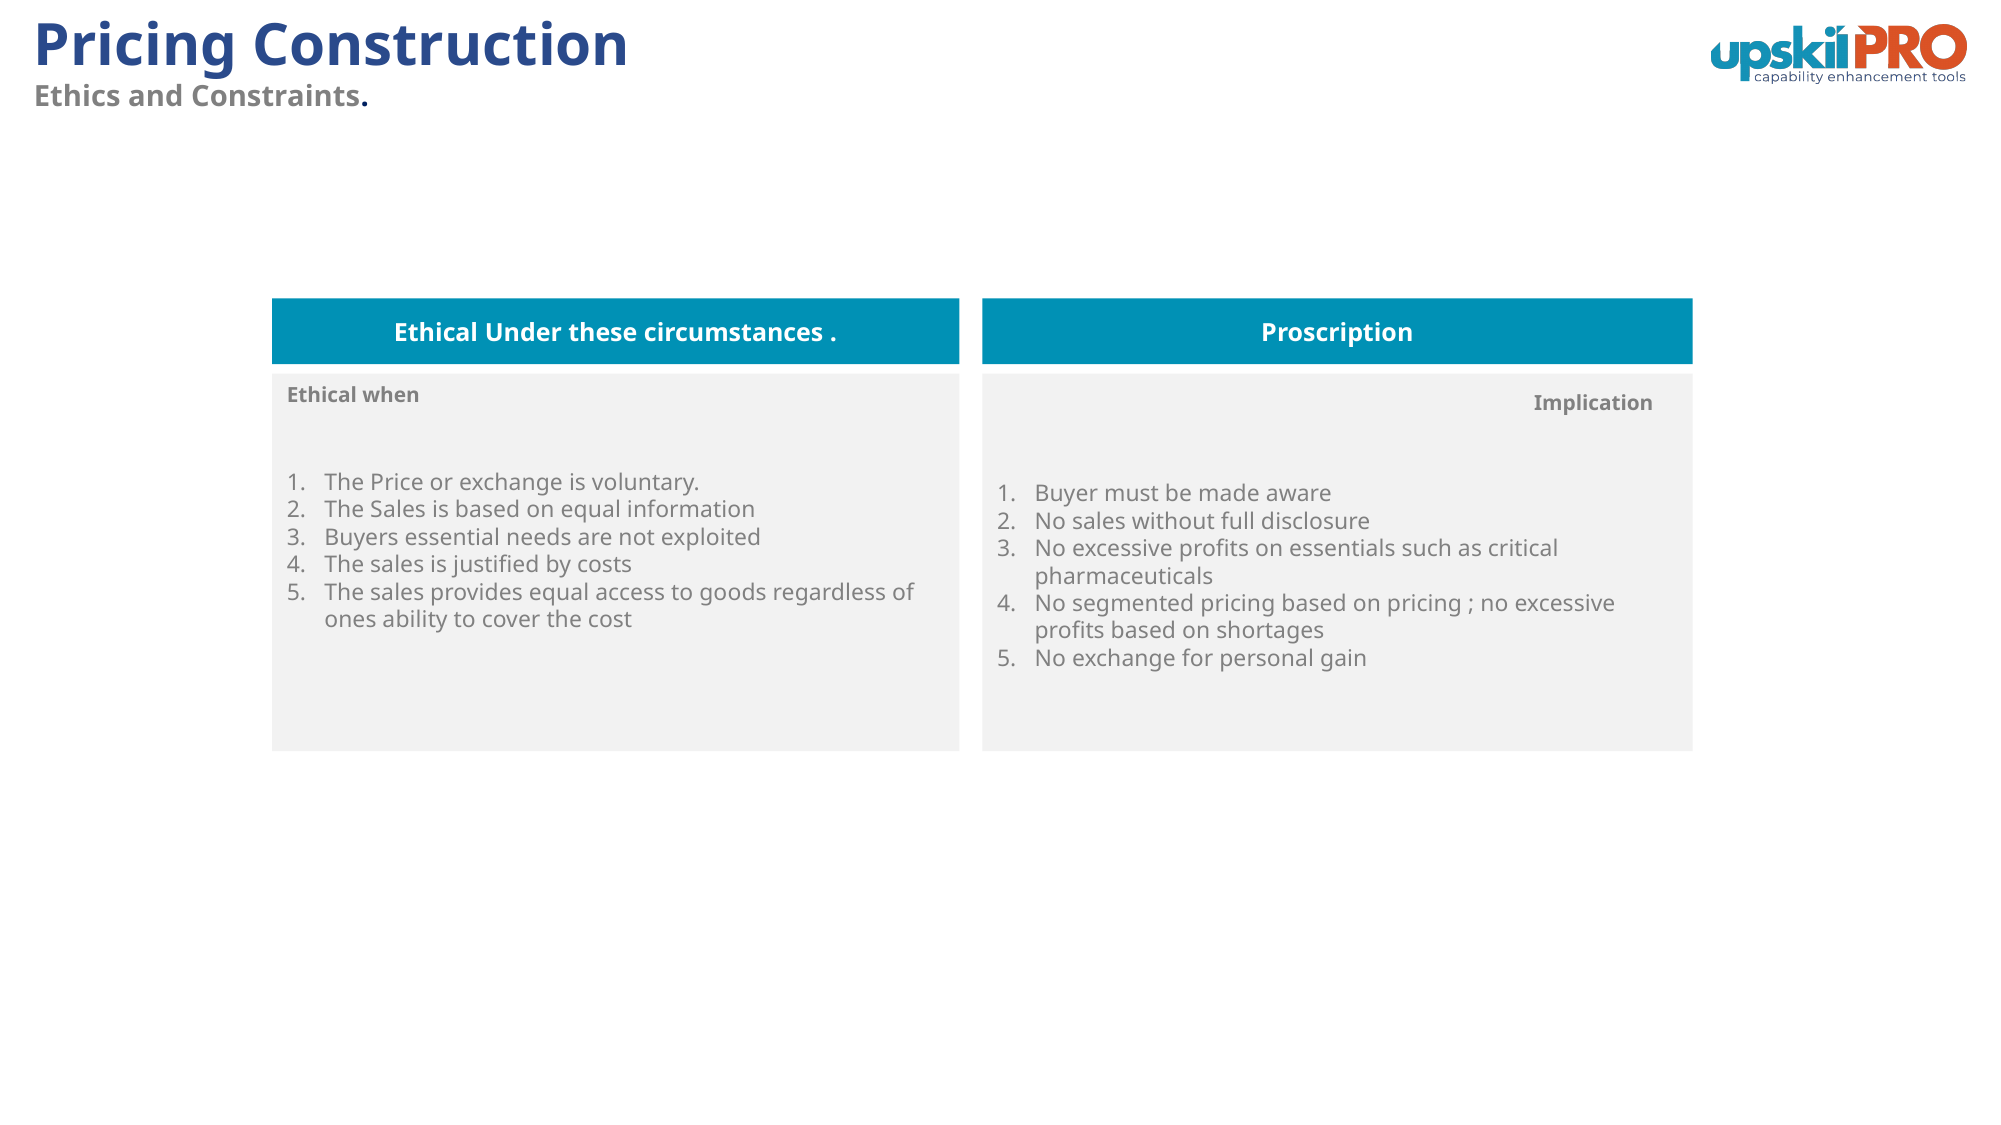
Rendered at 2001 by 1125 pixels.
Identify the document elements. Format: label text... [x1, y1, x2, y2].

text_box Ethical Under these circumstances . [271, 297, 961, 365]
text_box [272, 373, 960, 752]
picture [1711, 24, 1967, 85]
text_box Proscription [981, 297, 1694, 365]
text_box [982, 373, 1693, 752]
text_box Pricing Construction Ethics and Constraints. [19, 0, 1598, 120]
